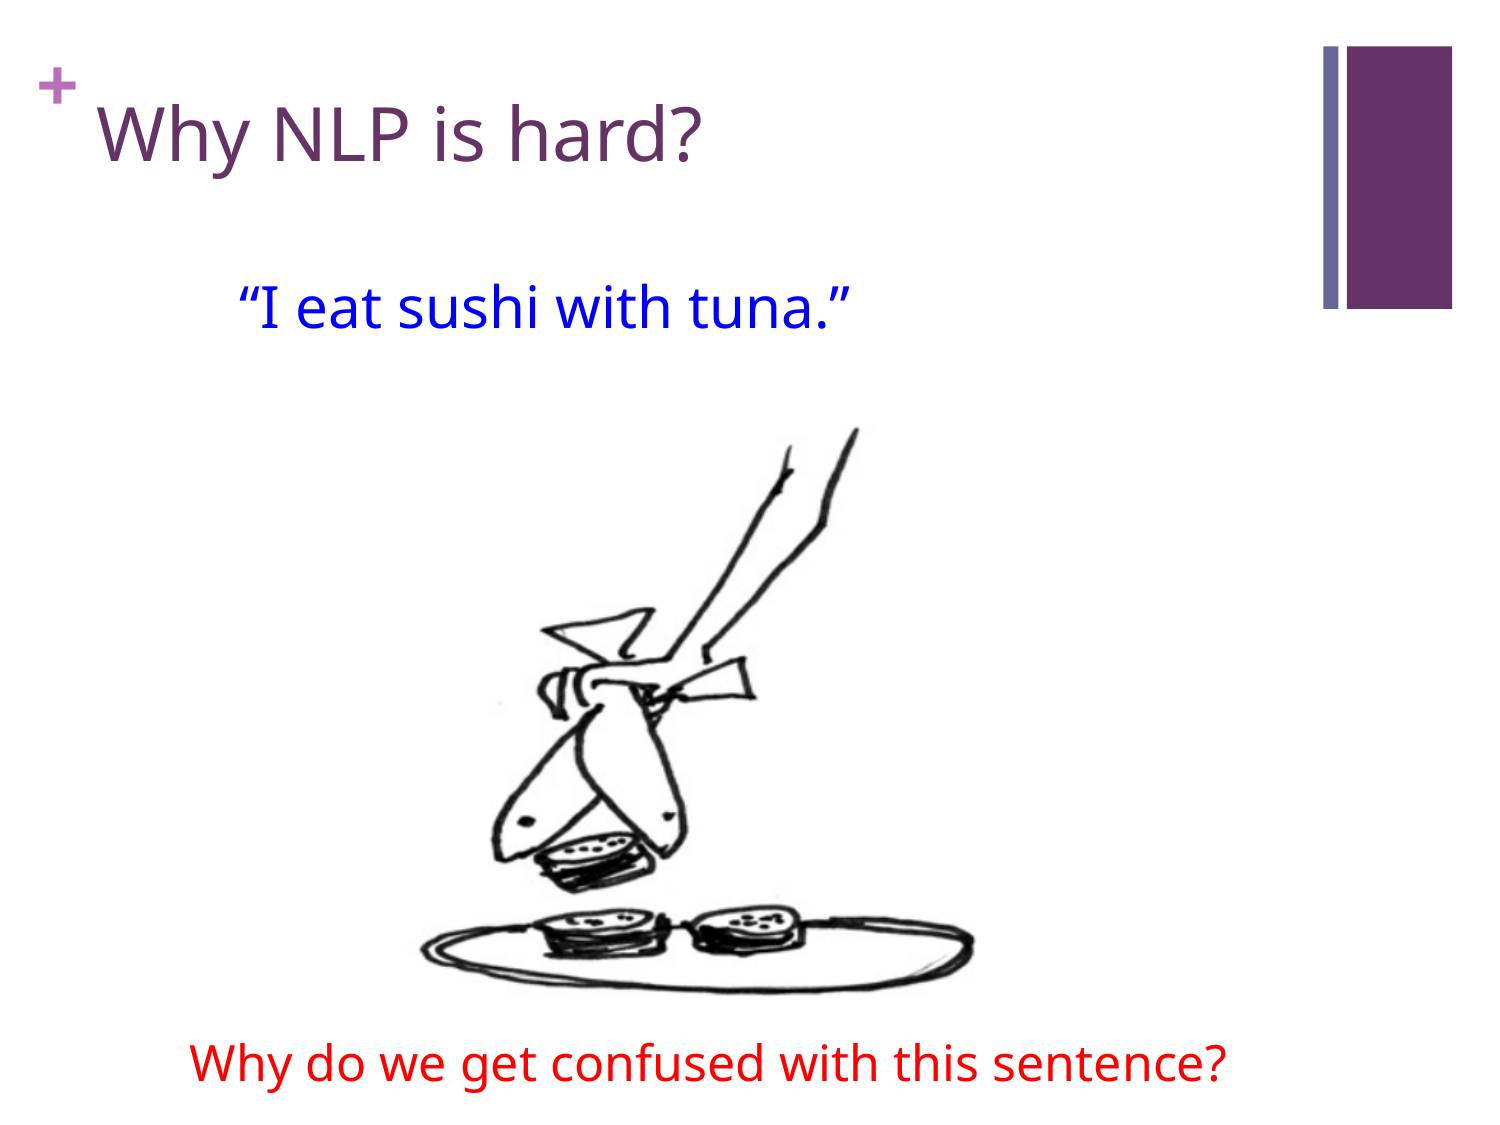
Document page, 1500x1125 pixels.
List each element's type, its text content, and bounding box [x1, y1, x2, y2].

text_box Why do we get confused with this sentence? [174, 1024, 1322, 1099]
picture [374, 424, 988, 1007]
title Why NLP is hard? [81, 79, 1322, 263]
text_box “I eat sushi with tuna.” [225, 262, 1025, 348]
